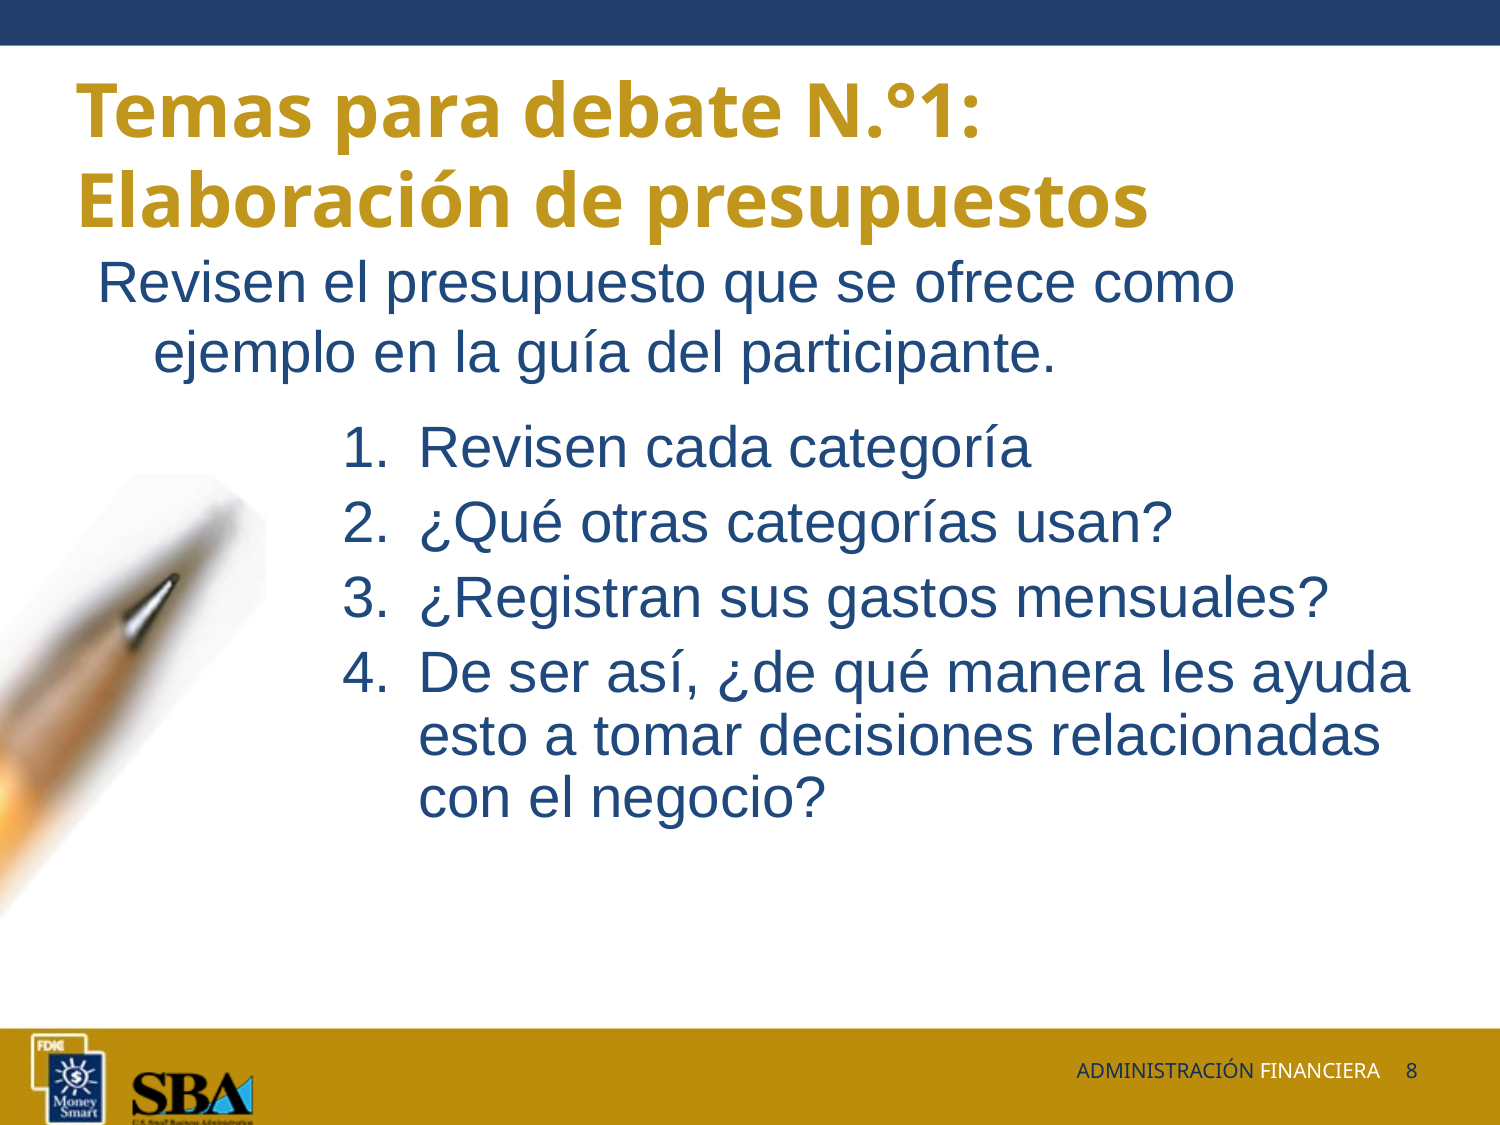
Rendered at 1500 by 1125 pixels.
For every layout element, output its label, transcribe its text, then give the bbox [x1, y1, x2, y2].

text_box Revisen cada categoría ¿Qué otras categorías usan? ¿Registran sus gastos mensuales? De ser así, ¿de qué manera les ayuda esto a tomar decisiones relacionadas con el negocio? [334, 409, 1425, 837]
list Revisen el presupuesto que se ofrece como ejemplo en la guía del participante. [97, 244, 1448, 398]
title Temas para debate N.°1: Elaboración de presupuestos [75, 62, 1425, 163]
picture [0, 0, 1500, 1125]
